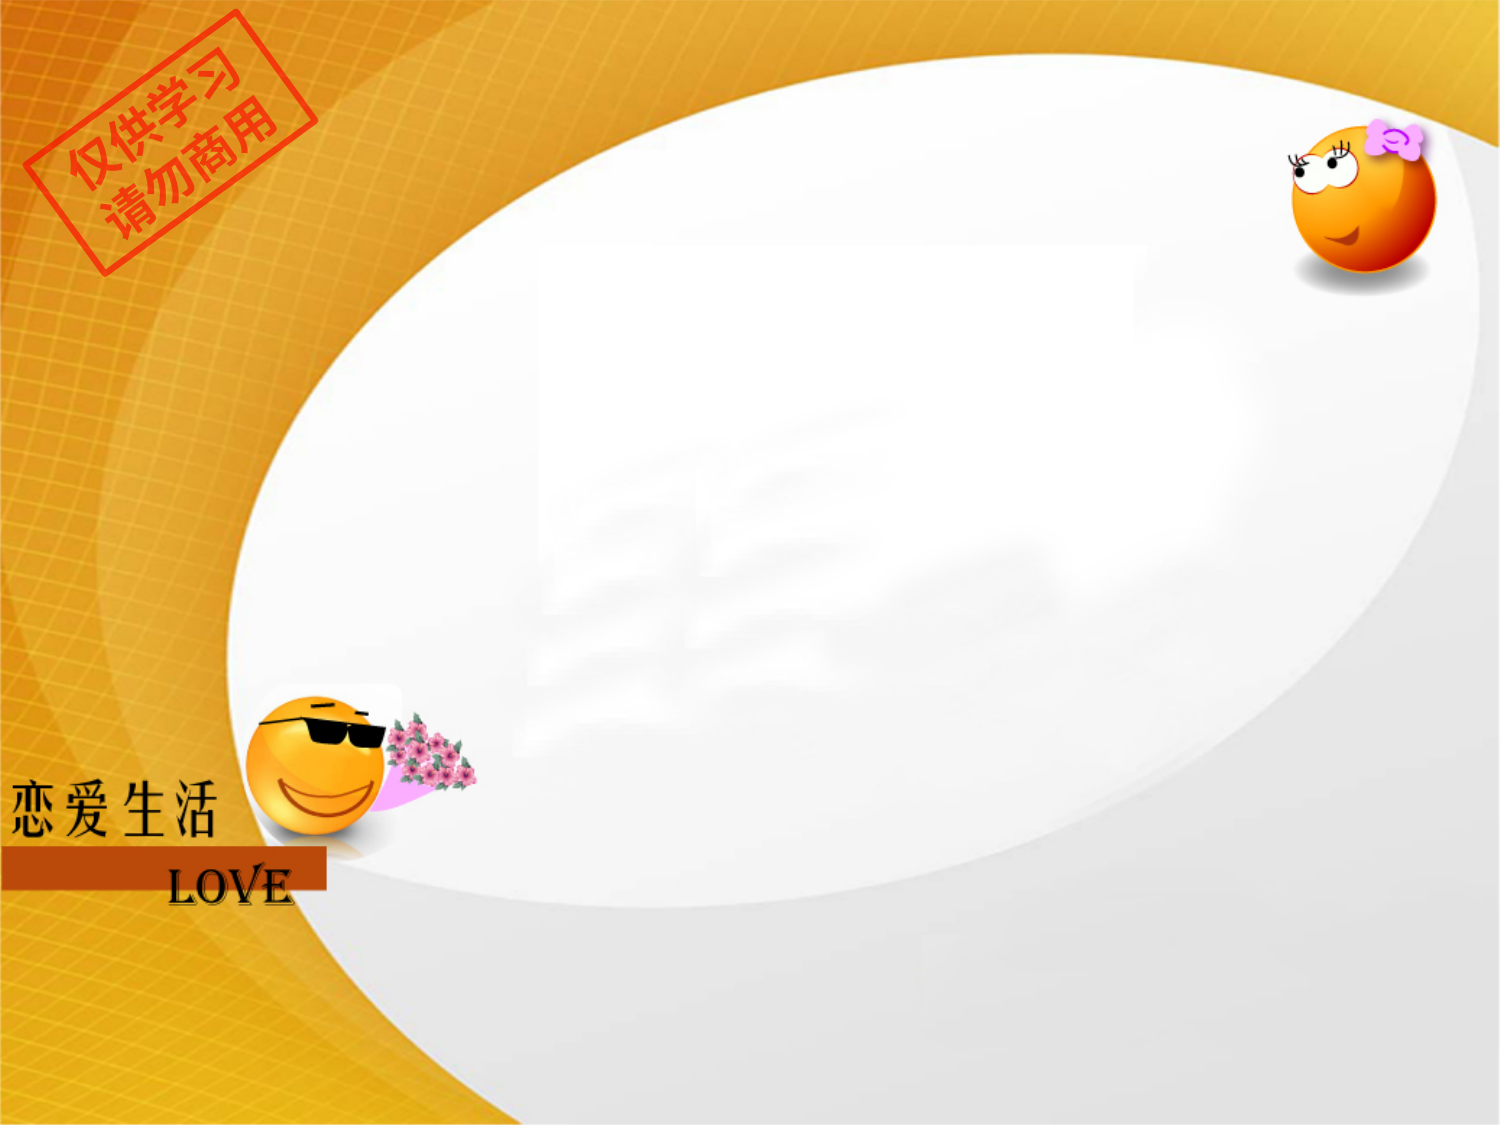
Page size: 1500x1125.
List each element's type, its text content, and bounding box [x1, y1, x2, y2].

picture [0, 0, 1500, 1125]
text_box 仅供学习 请勿商用 [25, 11, 316, 274]
